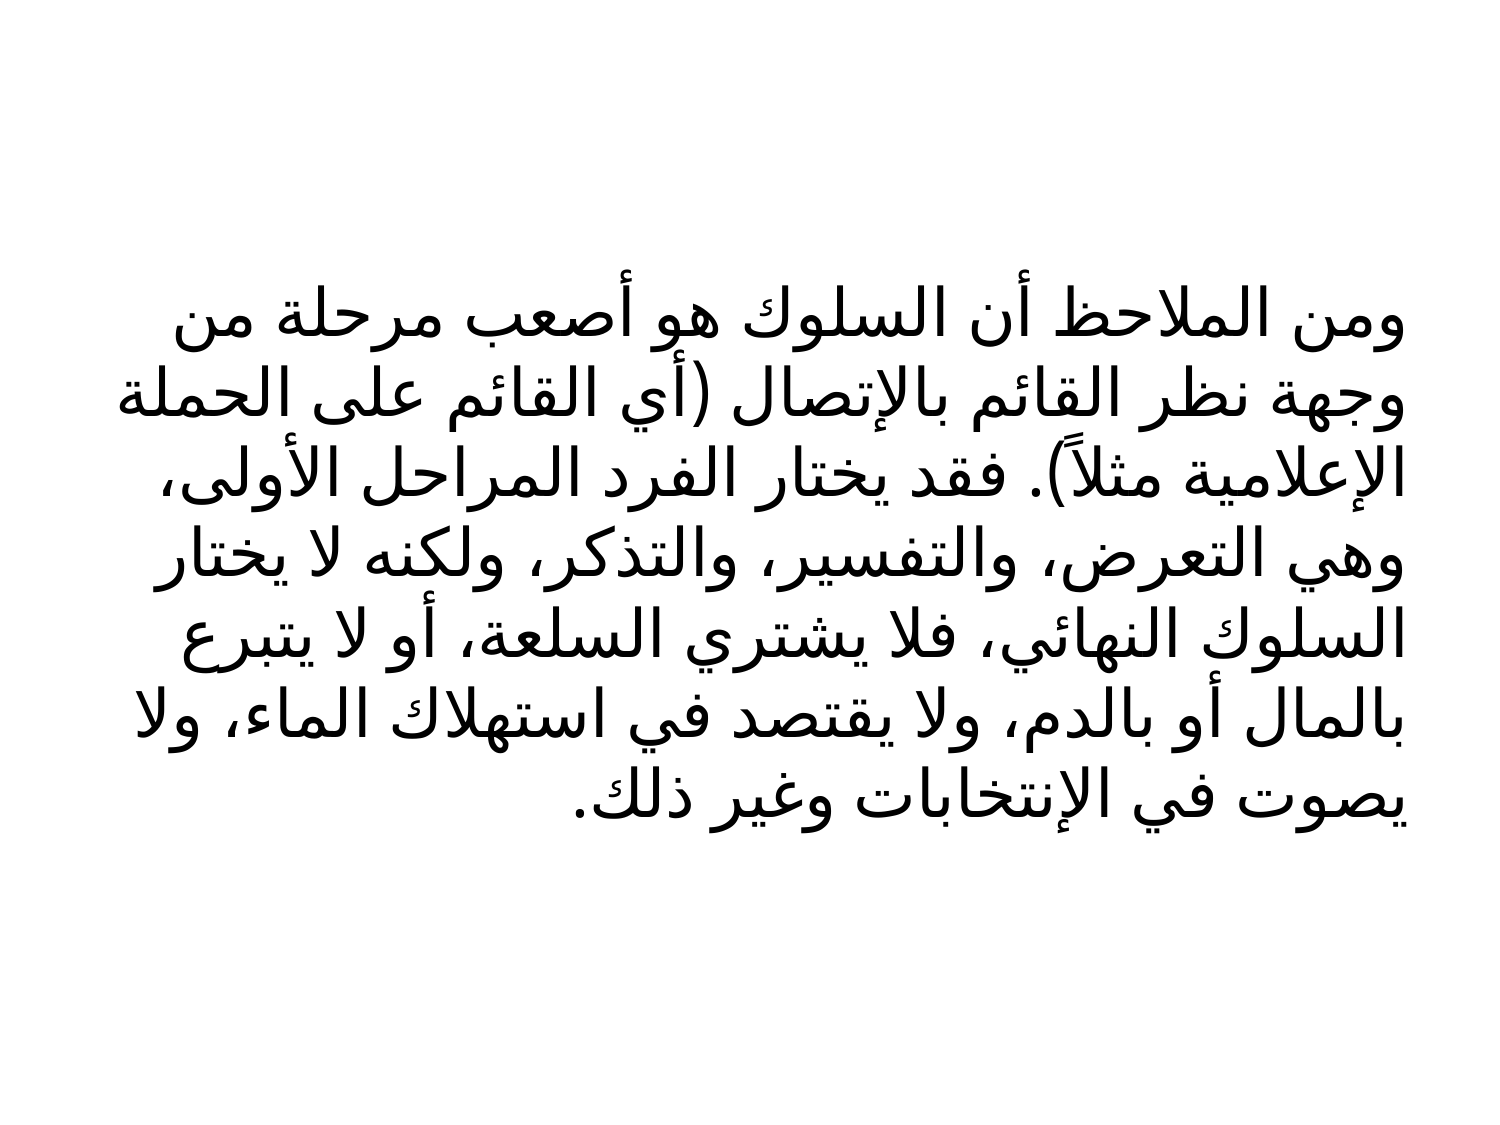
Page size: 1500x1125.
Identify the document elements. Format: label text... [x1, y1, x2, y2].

list ومن الملاحظ أن السلوك هو أصعب مرحلة من وجهة نظر القائم بالإتصال (أي القائم على الحملة الإعلامية مثلاً). فقد يختار الفرد المراحل الأولى، وهي التعرض، والتفسير، والتذكر، ولكنه لا يختار السلوك النهائي، فلا يشتري السلعة، أو لا يتبرع بالمال أو بالدم، ولا يقتصد في استهلاك الماء، ولا يصوت في الإنتخابات وغير ذلك. [88, 262, 1425, 1005]
